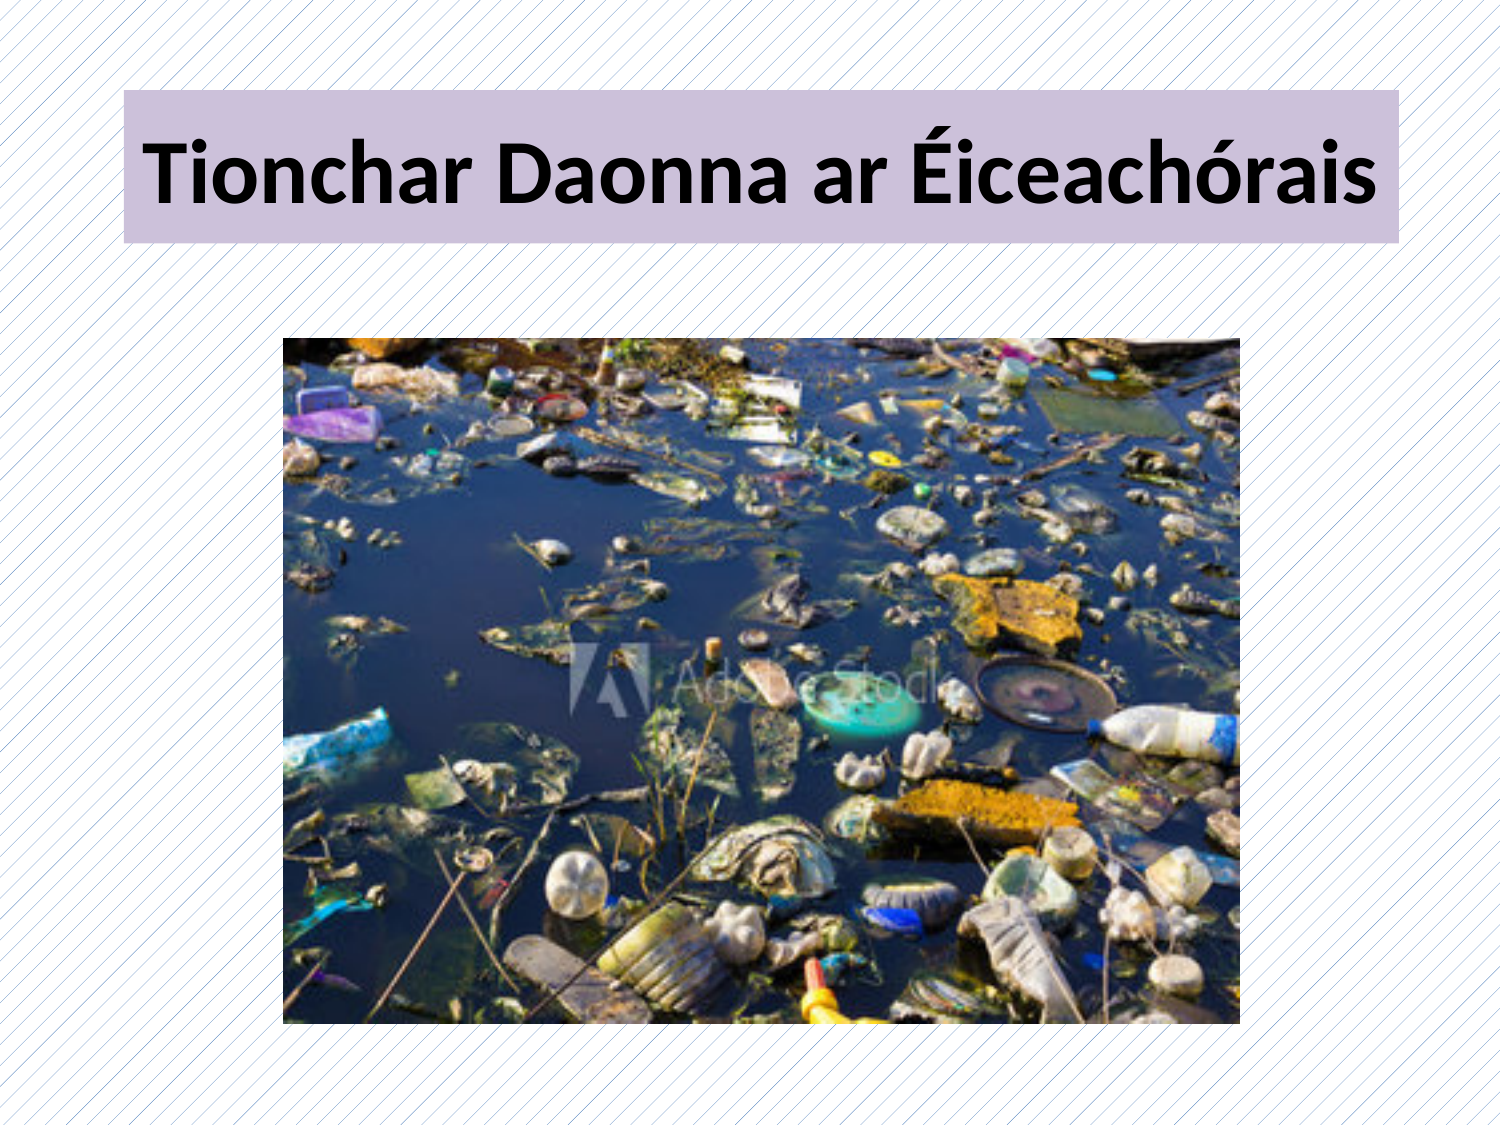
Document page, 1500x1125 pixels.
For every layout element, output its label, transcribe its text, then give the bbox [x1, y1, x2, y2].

picture [283, 337, 1240, 1024]
title Tionchar Daonna ar Éiceachórais [123, 90, 1399, 244]
